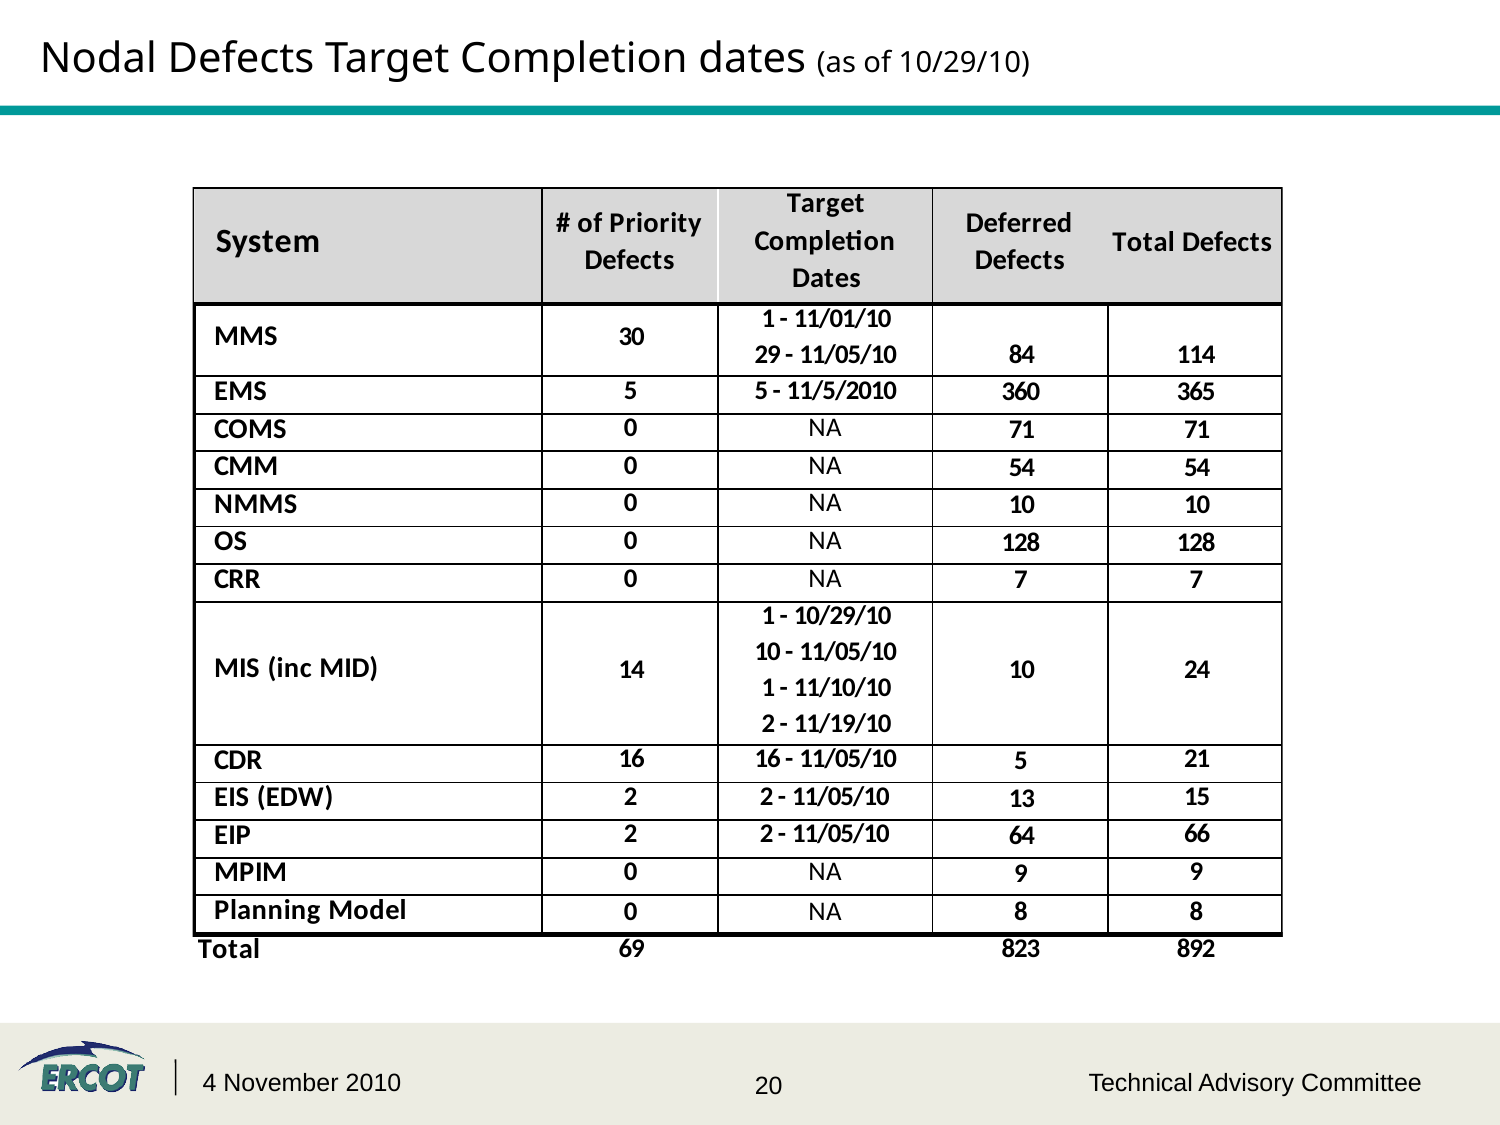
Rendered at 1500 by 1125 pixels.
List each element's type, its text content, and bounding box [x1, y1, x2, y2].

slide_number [187, 1059, 538, 1125]
picture [10, 1031, 151, 1111]
footer Technical Advisory Committee [962, 1059, 1438, 1125]
picture [192, 187, 1285, 976]
title Nodal Defects Target Completion dates (as of 10/29/10) [24, 0, 1451, 113]
